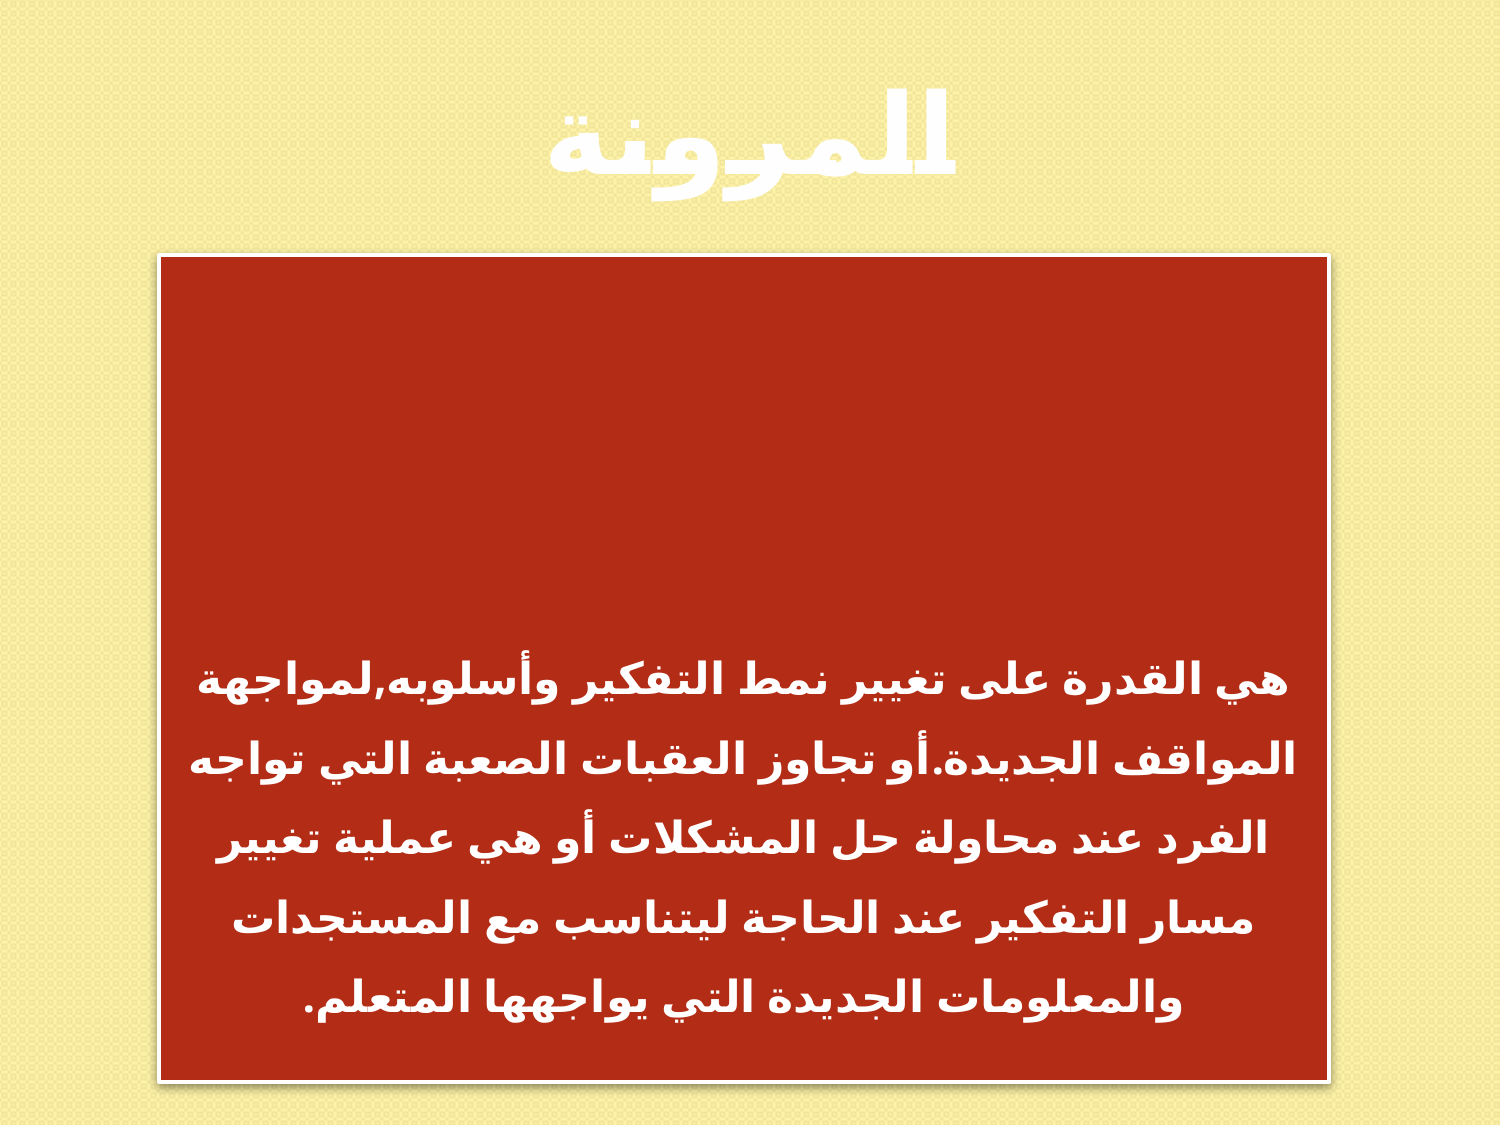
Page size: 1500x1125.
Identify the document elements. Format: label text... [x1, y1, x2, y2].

title هي القدرة على تغيير نمط التفكير وأسلوبه,لمواجهة المواقف الجديدة.أو تجاوز العقبات الصعبة التي تواجه الفرد عند محاولة حل المشكلات أو هي عملية تغيير مسار التفكير عند الحاجة ليتناسب مع المستجدات والمعلومات الجديدة التي يواجهها المتعلم. [157, 253, 1331, 1084]
text_box المرونة [328, 54, 1172, 205]
